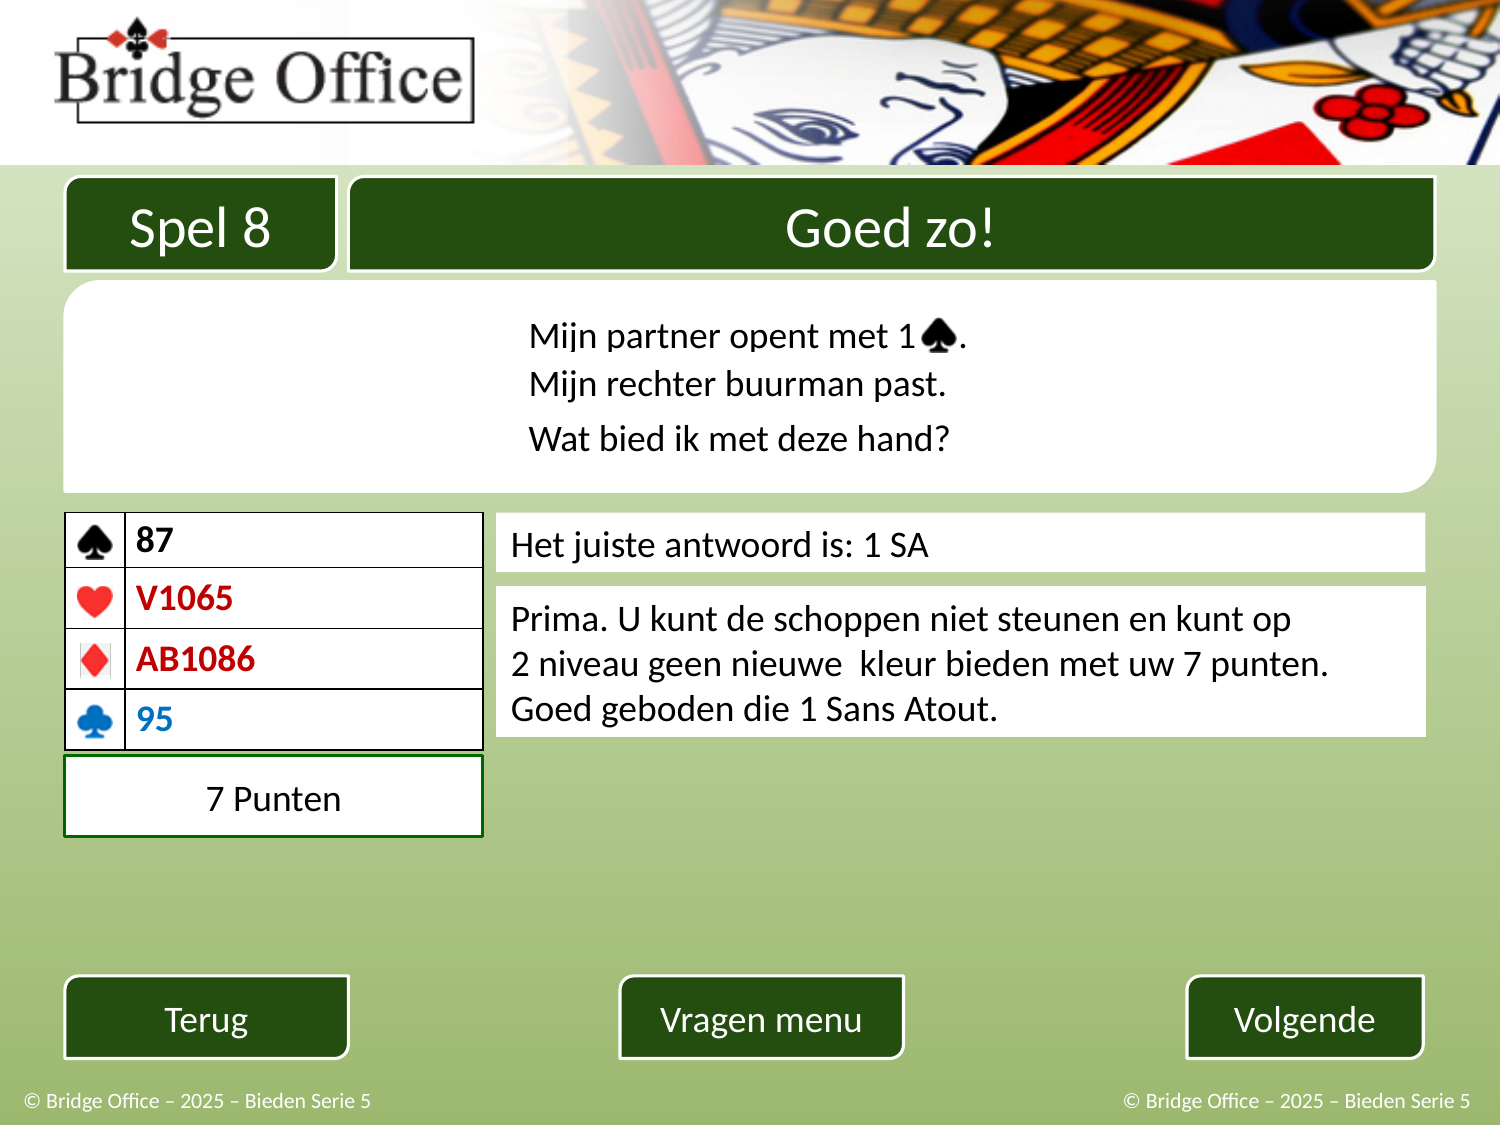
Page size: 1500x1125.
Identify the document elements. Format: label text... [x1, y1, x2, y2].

picture [77, 703, 113, 740]
table_header [66, 513, 124, 567]
text_box Prima. U kunt de schoppen niet steunen en kunt op 2 niveau geen nieuwe kleur bieden met uw 7 punten. Goed geboden die 1 Sans Atout. [496, 586, 1426, 737]
text_box Goed zo! [346, 179, 1437, 273]
text_box Terug [63, 974, 350, 1061]
picture [77, 524, 113, 561]
text_box Spel 8 [63, 179, 339, 273]
table_cell [66, 629, 124, 688]
picture [920, 316, 957, 353]
picture [77, 585, 113, 618]
text_box Wat bied ik met deze hand? [513, 406, 987, 467]
text_box © Bridge Office – 2025 – Bieden Serie 5 [8, 1079, 393, 1121]
table_cell [66, 690, 124, 749]
picture [0, 0, 1500, 166]
table_cell [66, 568, 124, 628]
picture [77, 643, 113, 679]
text_box [63, 280, 1437, 493]
text_box Het juiste antwoord is: 1 SA [496, 512, 1426, 573]
text_box Volgende [1185, 974, 1425, 1061]
text_box Mijn partner opent met 1 . [513, 303, 1022, 364]
table_header 87 [126, 513, 482, 567]
text_box Mijn rechter buurman past. [513, 352, 987, 406]
table_cell 95 [126, 690, 482, 749]
text_box © Bridge Office – 2025 – Bieden Serie 5 [1107, 1079, 1500, 1121]
text_box Vragen menu [618, 974, 906, 1061]
text_box 7 Punten [63, 754, 484, 838]
table_cell V1065 [126, 568, 482, 628]
table_cell AB1086 [126, 629, 482, 688]
